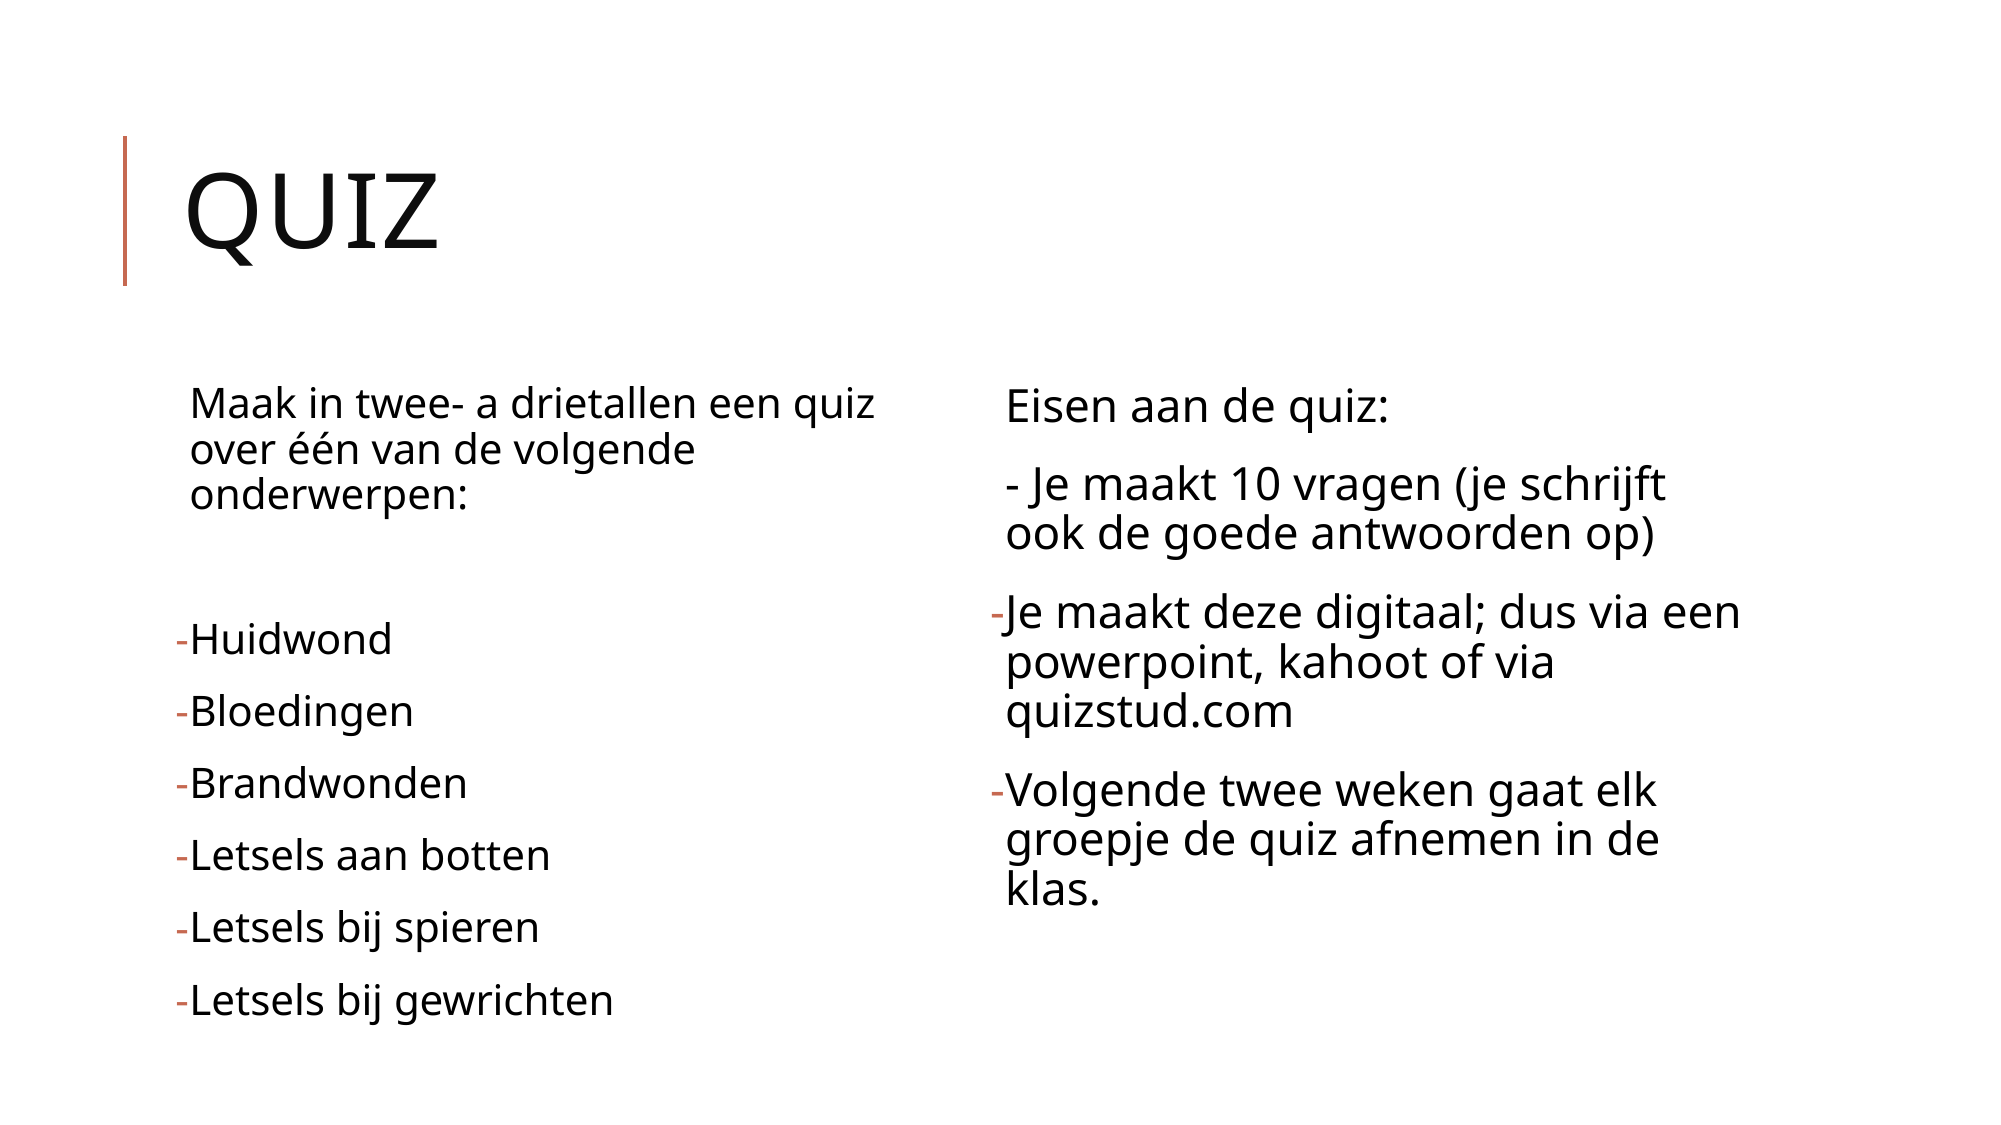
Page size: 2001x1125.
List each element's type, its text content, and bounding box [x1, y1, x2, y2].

title Quiz [168, 96, 1763, 342]
list Eisen aan de quiz: - Je maakt 10 vragen (je schrijft ook de goede antwoorden op) Je maakt deze digitaal; dus via een powerpoint, kahoot of via quizstud.com Volgende twee weken gaat elk groepje de quiz afnemen in de klas. [982, 375, 1763, 1035]
list Maak in twee- a drietallen een quiz over één van de volgende onderwerpen: Huidwond Bloedingen Brandwonden Letsels aan botten Letsels bij spieren Letsels bij gewrichten [168, 375, 948, 1035]
